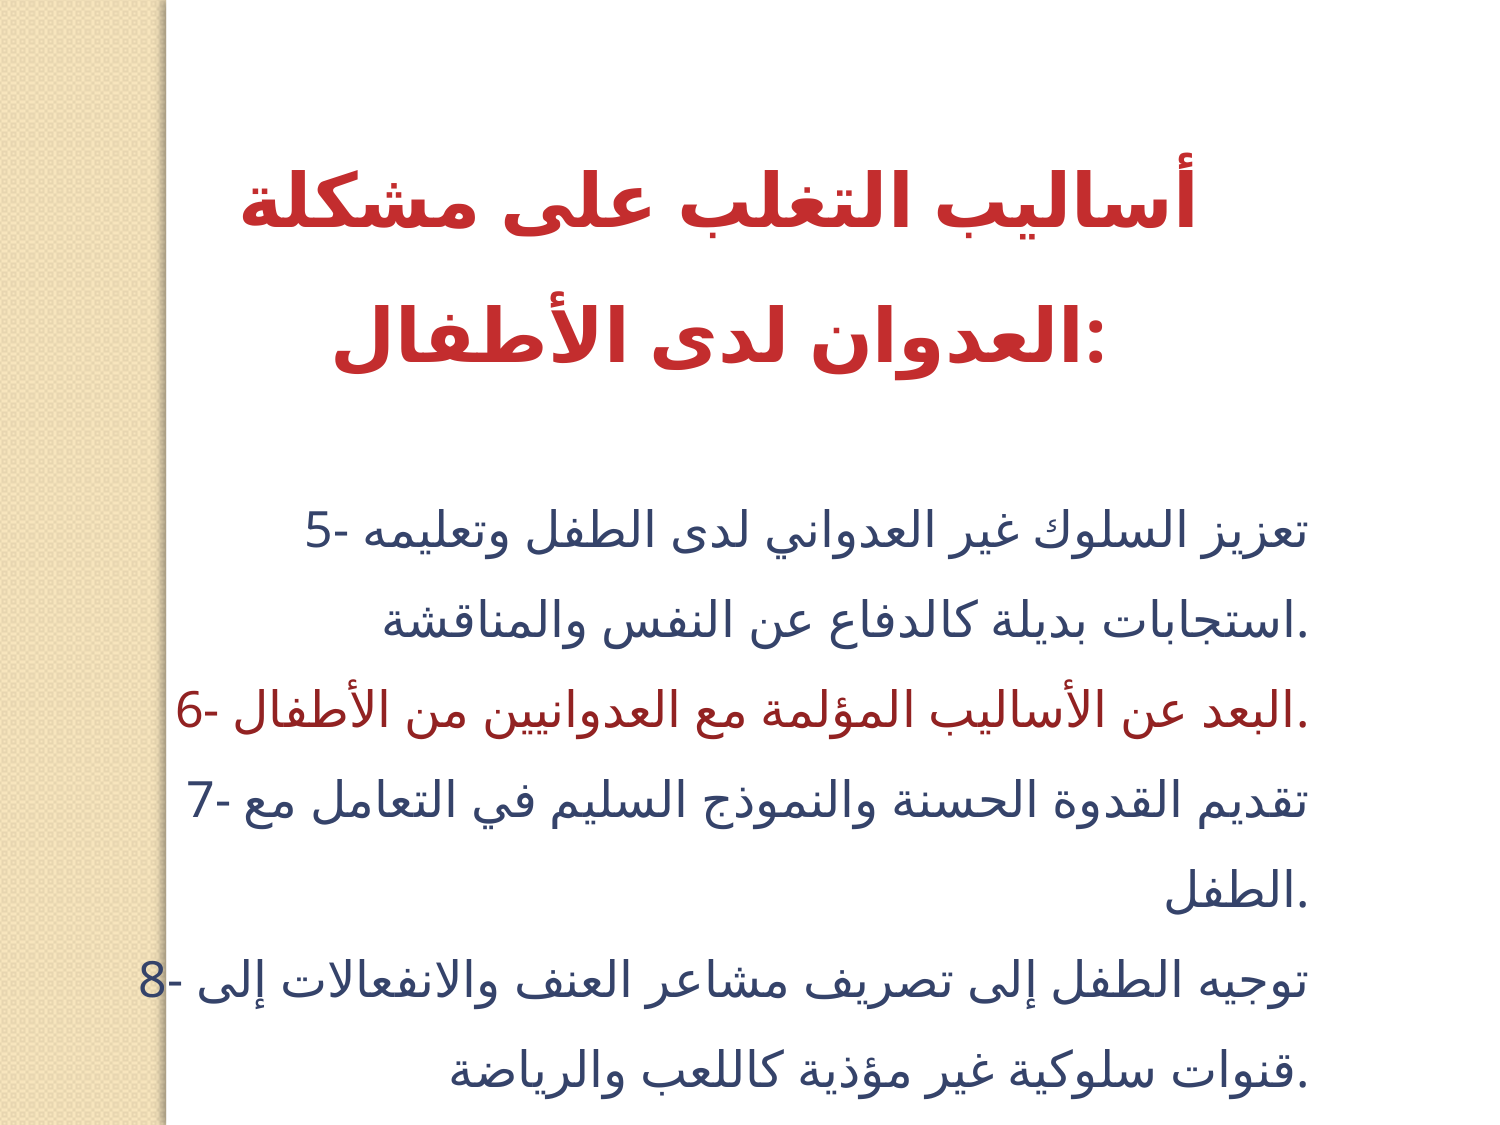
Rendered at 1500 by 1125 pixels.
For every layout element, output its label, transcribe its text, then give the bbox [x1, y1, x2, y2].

text_box أساليب التغلب على مشكلة العدوان لدى الأطفال: 5- تعزيز السلوك غير العدواني لدى الطفل وتعليمه استجابات بديلة كالدفاع عن النفس والمناقشة. 6- البعد عن الأساليب المؤلمة مع العدوانيين من الأطفال. 7- تقديم القدوة الحسنة والنموذج السليم في التعامل مع الطفل. 8- توجيه الطفل إلى تصريف مشاعر العنف والانفعالات إلى قنوات سلوكية غير مؤذية كاللعب والرياضة. 9- إحاطة الطفل بالعطف والرعاية وإشعاره بالدفء والأمان. [112, 99, 1325, 1125]
